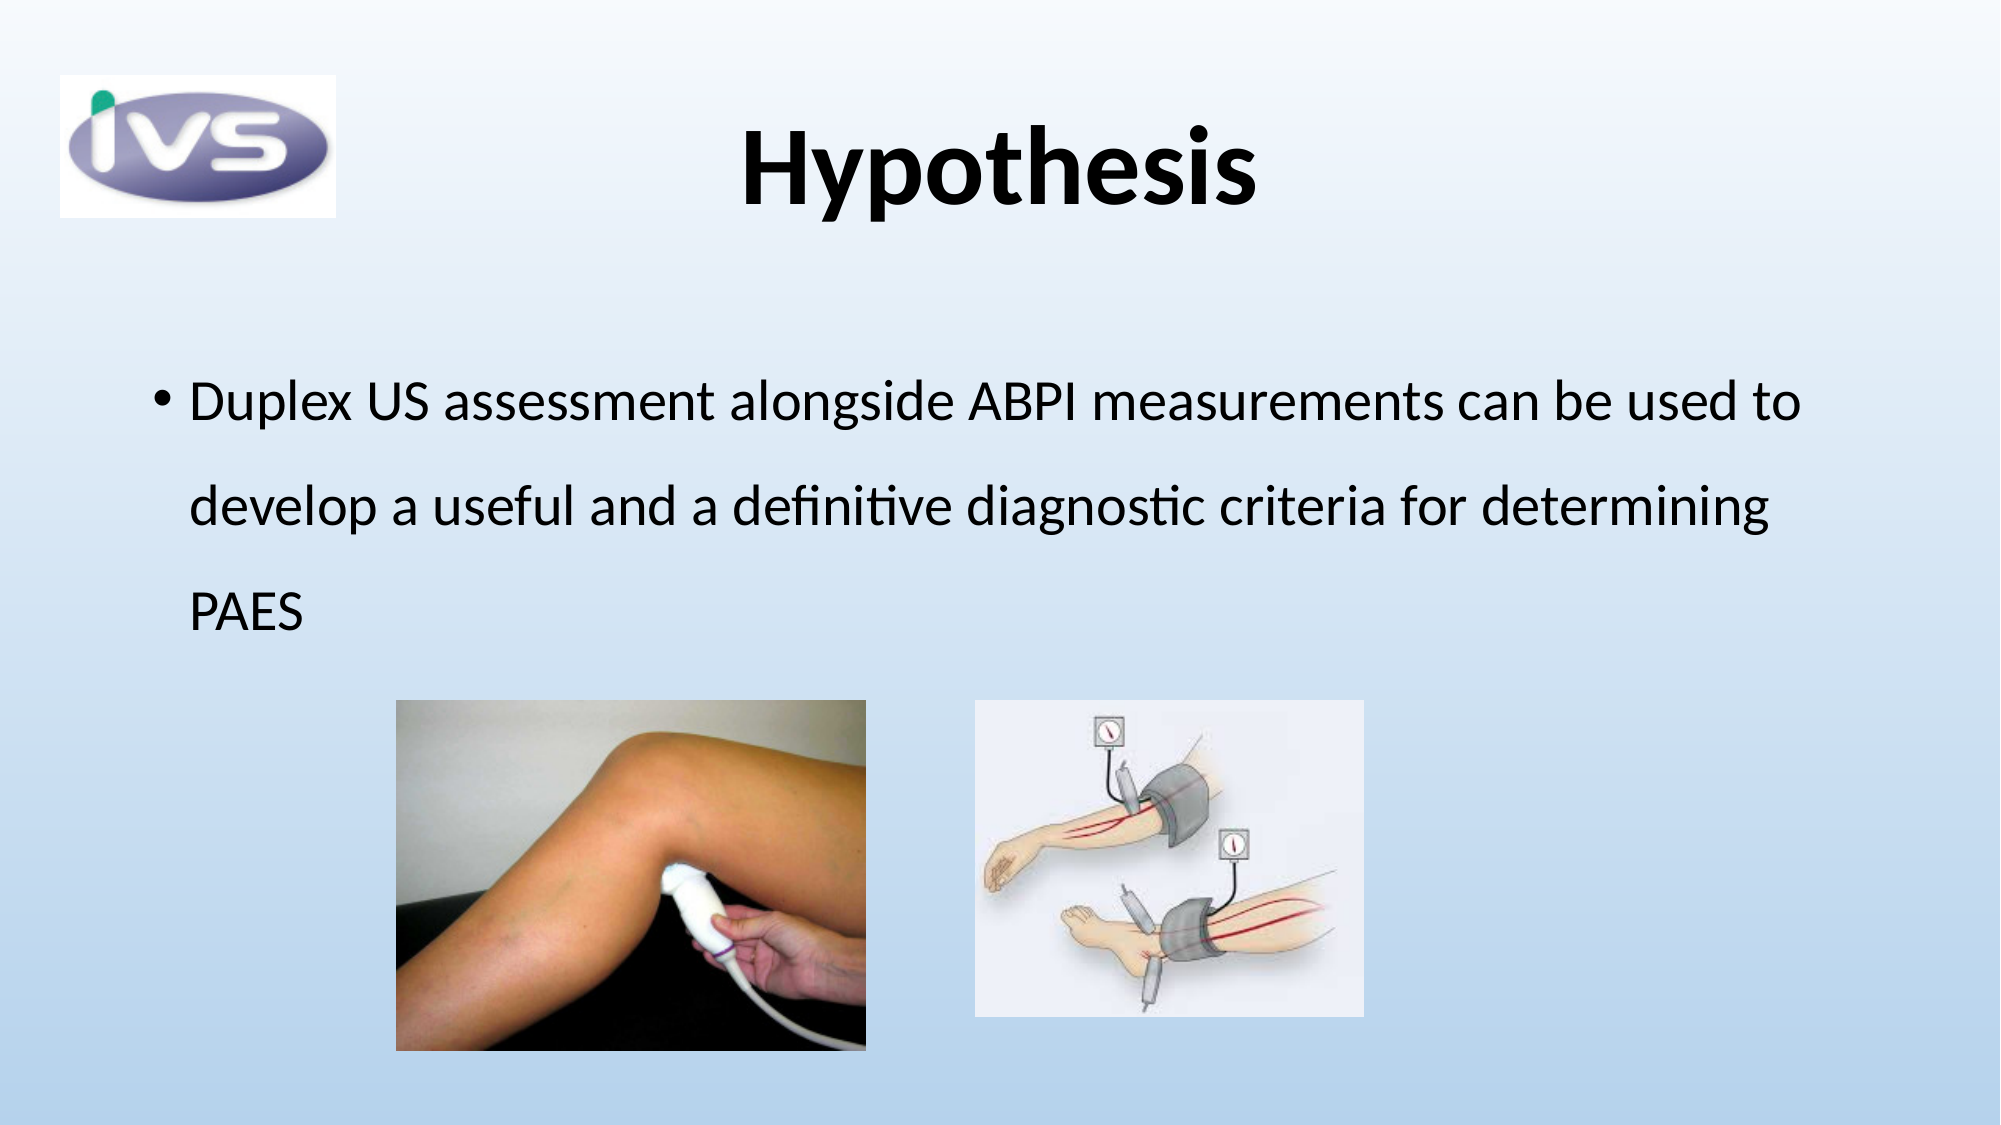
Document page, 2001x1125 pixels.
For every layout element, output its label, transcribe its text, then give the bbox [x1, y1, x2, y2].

picture [974, 700, 1364, 1017]
picture [60, 75, 336, 218]
list Duplex US assessment alongside ABPI measurements can be used to develop a useful and a definitive diagnostic criteria for determining PAES [137, 319, 1863, 1034]
title Hypothesis [137, 59, 1863, 278]
picture [396, 700, 866, 1051]
